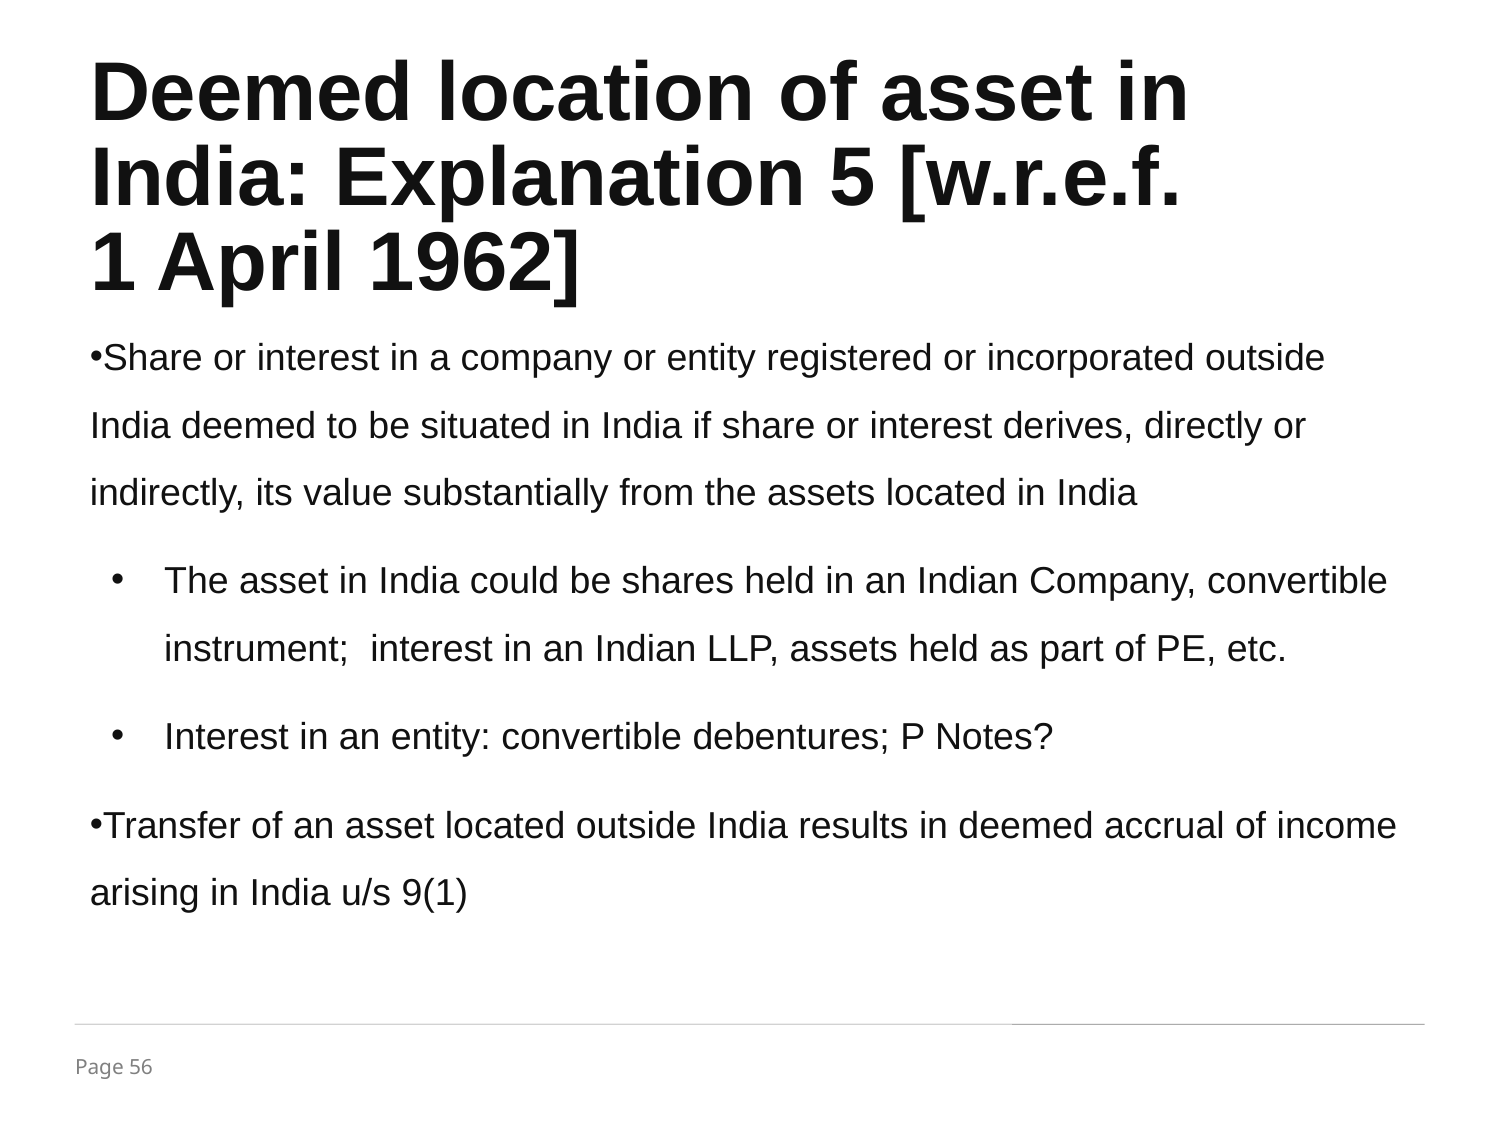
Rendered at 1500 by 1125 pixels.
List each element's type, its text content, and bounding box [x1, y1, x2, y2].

list Share or interest in a company or entity registered or incorporated outside India deemed to be situated in India if share or interest derives, directly or indirectly, its value substantially from the assets located in India The asset in India could be shares held in an Indian Company, convertible instrument; interest in an Indian LLP, assets held as part of PE, etc. Interest in an entity: convertible debentures; P Notes? Transfer of an asset located outside India results in deemed accrual of income arising in India u/s 9(1) [74, 303, 1426, 1125]
title Deemed location of asset in India: Explanation 5 [w.r.e.f. 1 April 1962] [75, 45, 1425, 173]
